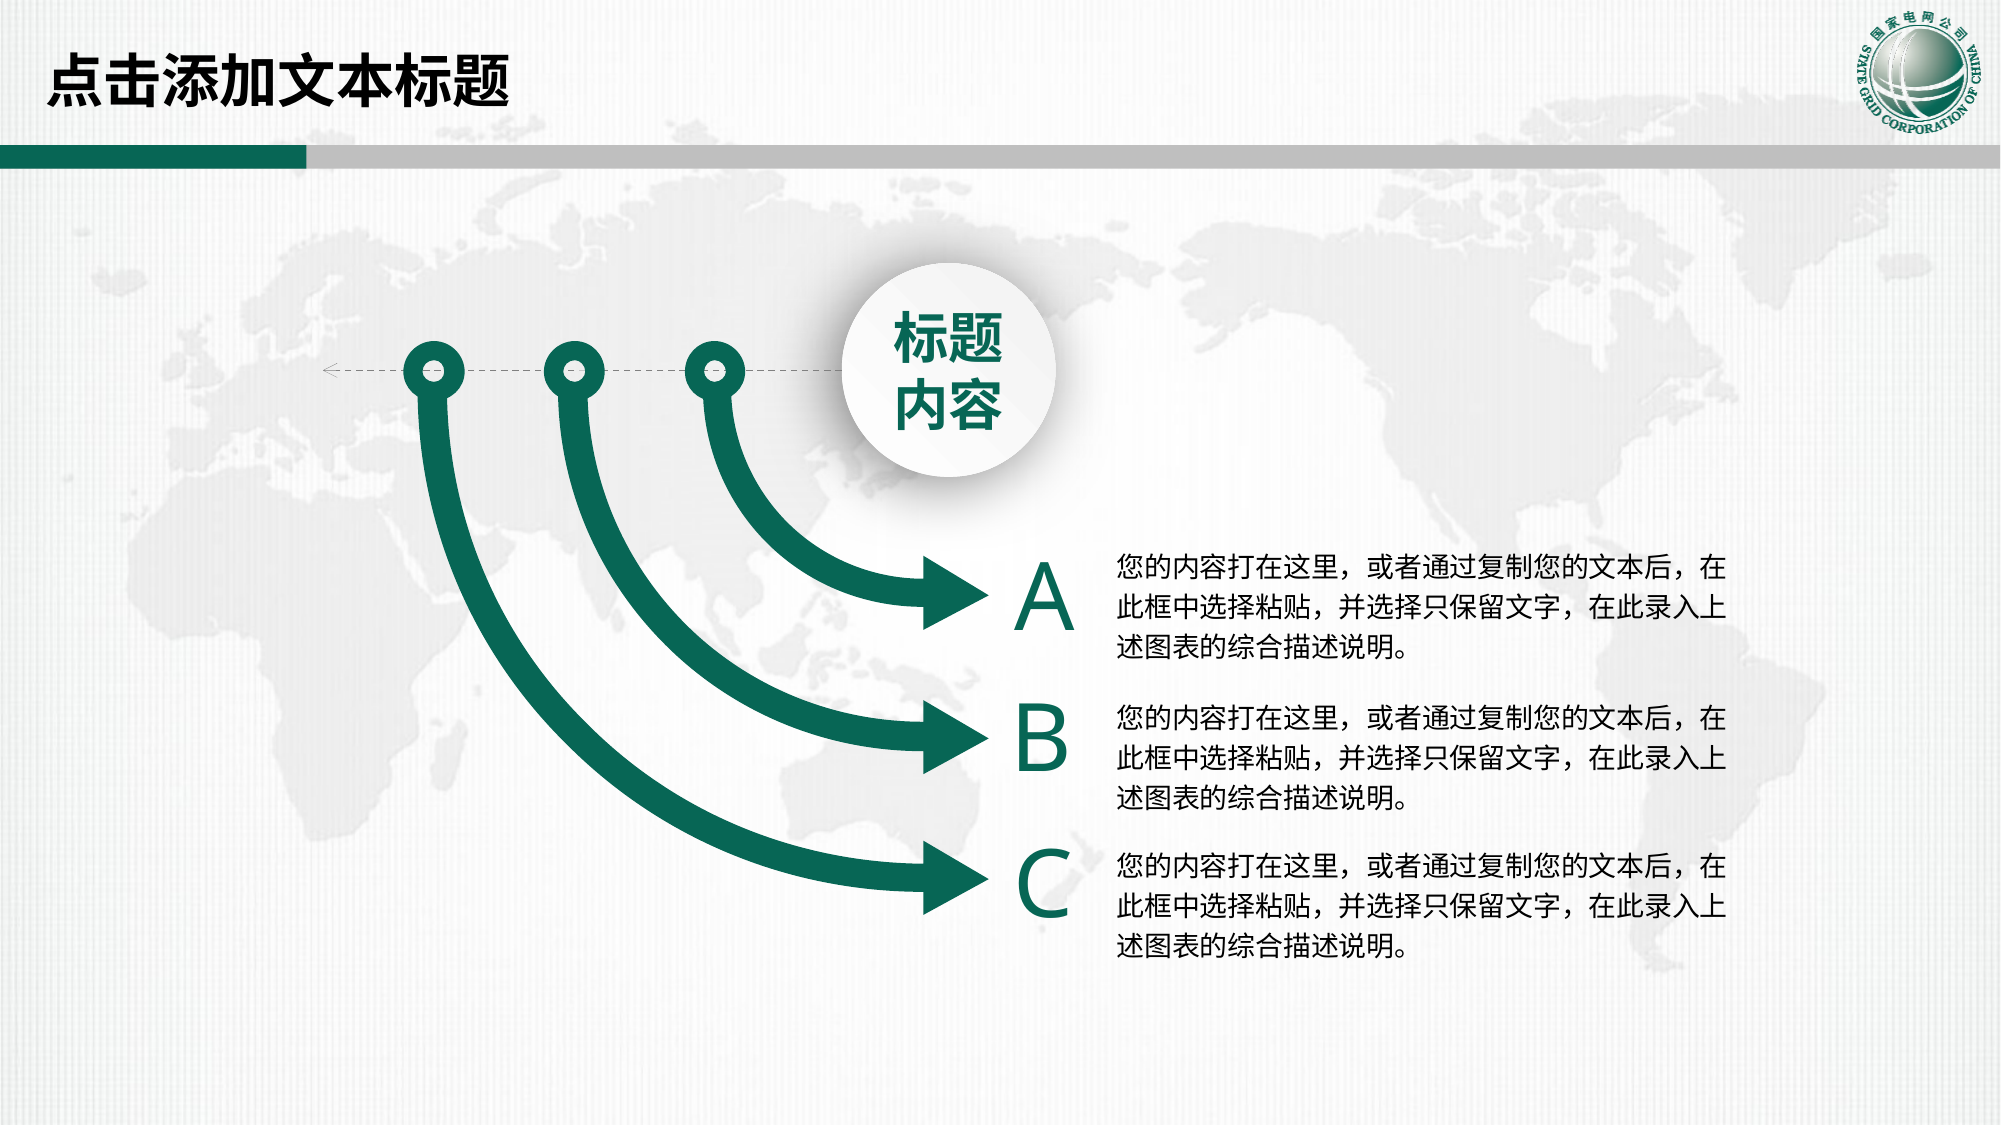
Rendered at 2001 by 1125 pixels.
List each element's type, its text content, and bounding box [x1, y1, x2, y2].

text_box [702, 387, 989, 630]
text_box 您的内容打在这里，或者通过复制您的文本后，在此框中选择粘贴，并选择只保留文字，在此录入上述图表的综合描述说明。 [1104, 687, 1741, 821]
text_box [543, 341, 605, 399]
picture [0, 0, 2001, 145]
text_box 您的内容打在这里，或者通过复制您的文本后，在此框中选择粘贴，并选择只保留文字，在此录入上述图表的综合描述说明。 [1104, 835, 1741, 968]
text_box 标题内容 [841, 263, 1056, 477]
text_box B [998, 670, 1085, 797]
text_box [322, 363, 341, 378]
text_box [557, 387, 989, 775]
picture [0, 169, 2001, 1125]
text_box C [1000, 817, 1086, 943]
text_box 您的内容打在这里，或者通过复制您的文本后，在此框中选择粘贴，并选择只保留文字，在此录入上述图表的综合描述说明。 [1104, 536, 1741, 670]
text_box 点击添加文本标题 [0, 37, 692, 122]
text_box [417, 387, 989, 915]
text_box A [1002, 529, 1088, 656]
text_box [403, 341, 465, 398]
text_box [684, 341, 746, 399]
